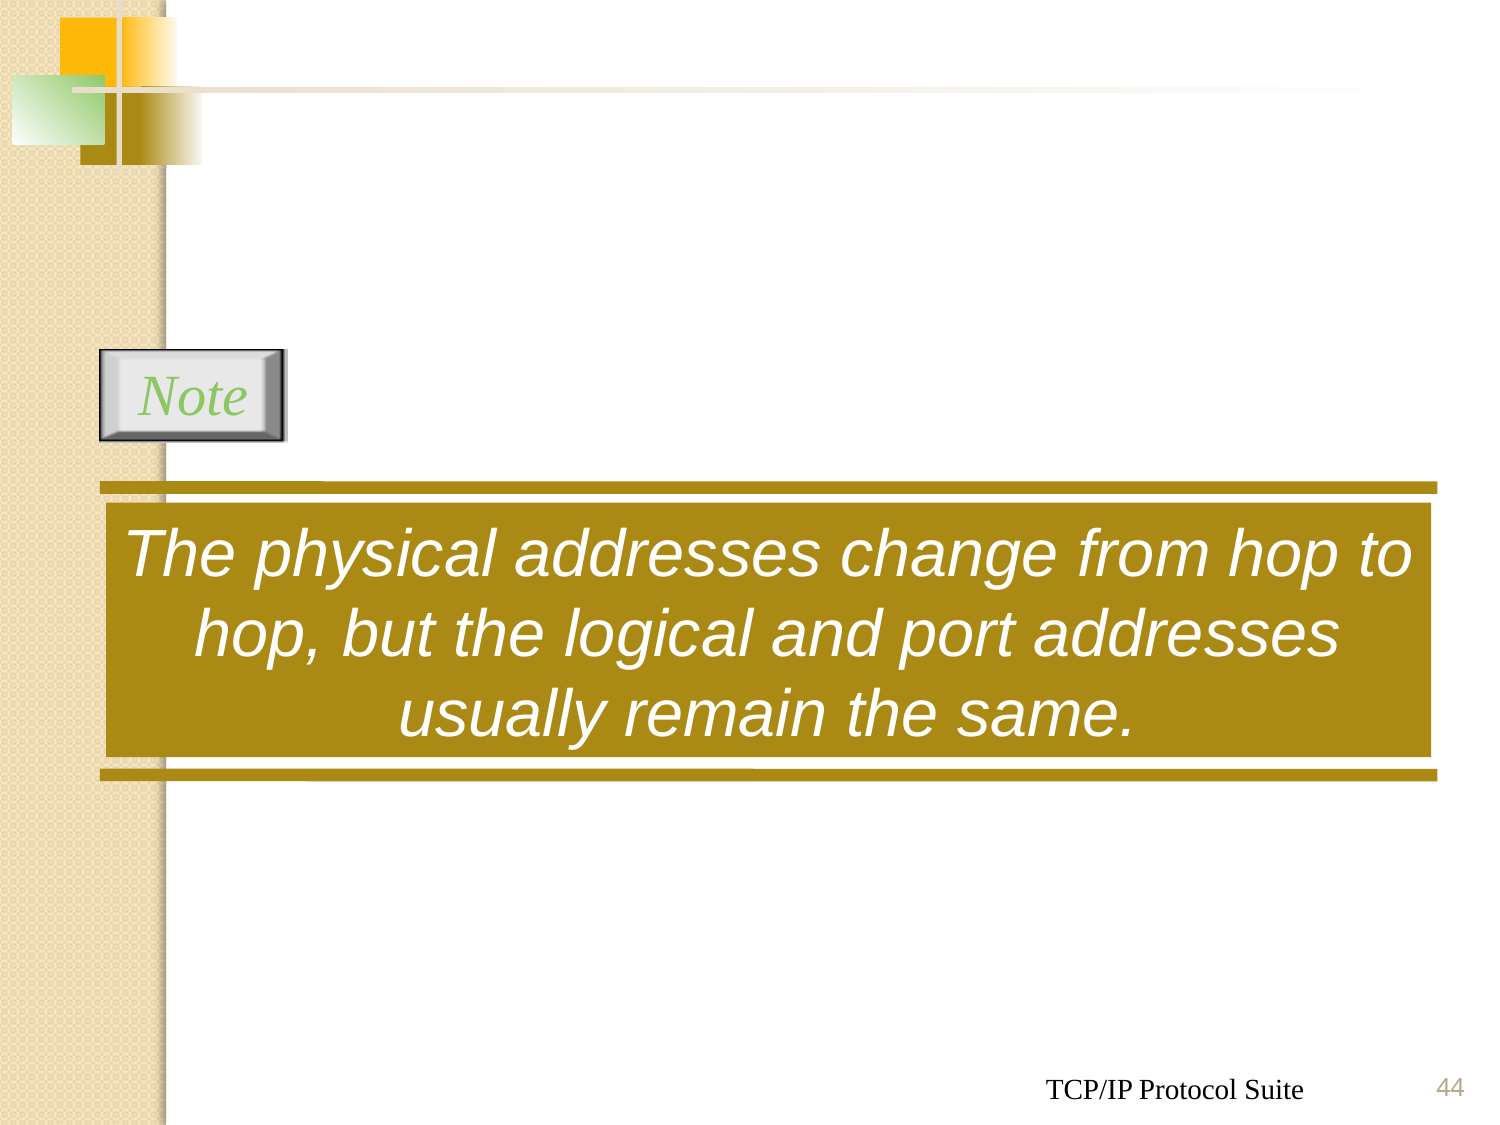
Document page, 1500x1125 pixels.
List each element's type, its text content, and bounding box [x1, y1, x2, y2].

text_box [12, 75, 105, 145]
text_box [141, 93, 202, 165]
footer TCP/IP Protocol Suite [937, 1034, 1413, 1113]
text_box [116, 93, 122, 173]
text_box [99, 349, 288, 444]
slide_number 44 [1413, 1034, 1488, 1113]
text_box The physical addresses change from hop to hop, but the logical and port addresses usually remain the same. [106, 502, 1432, 758]
text_box [122, 93, 141, 165]
text_box [80, 93, 116, 165]
text_box [60, 17, 116, 86]
text_box [116, 0, 122, 87]
text_box [122, 17, 177, 86]
text_box [72, 87, 1423, 93]
